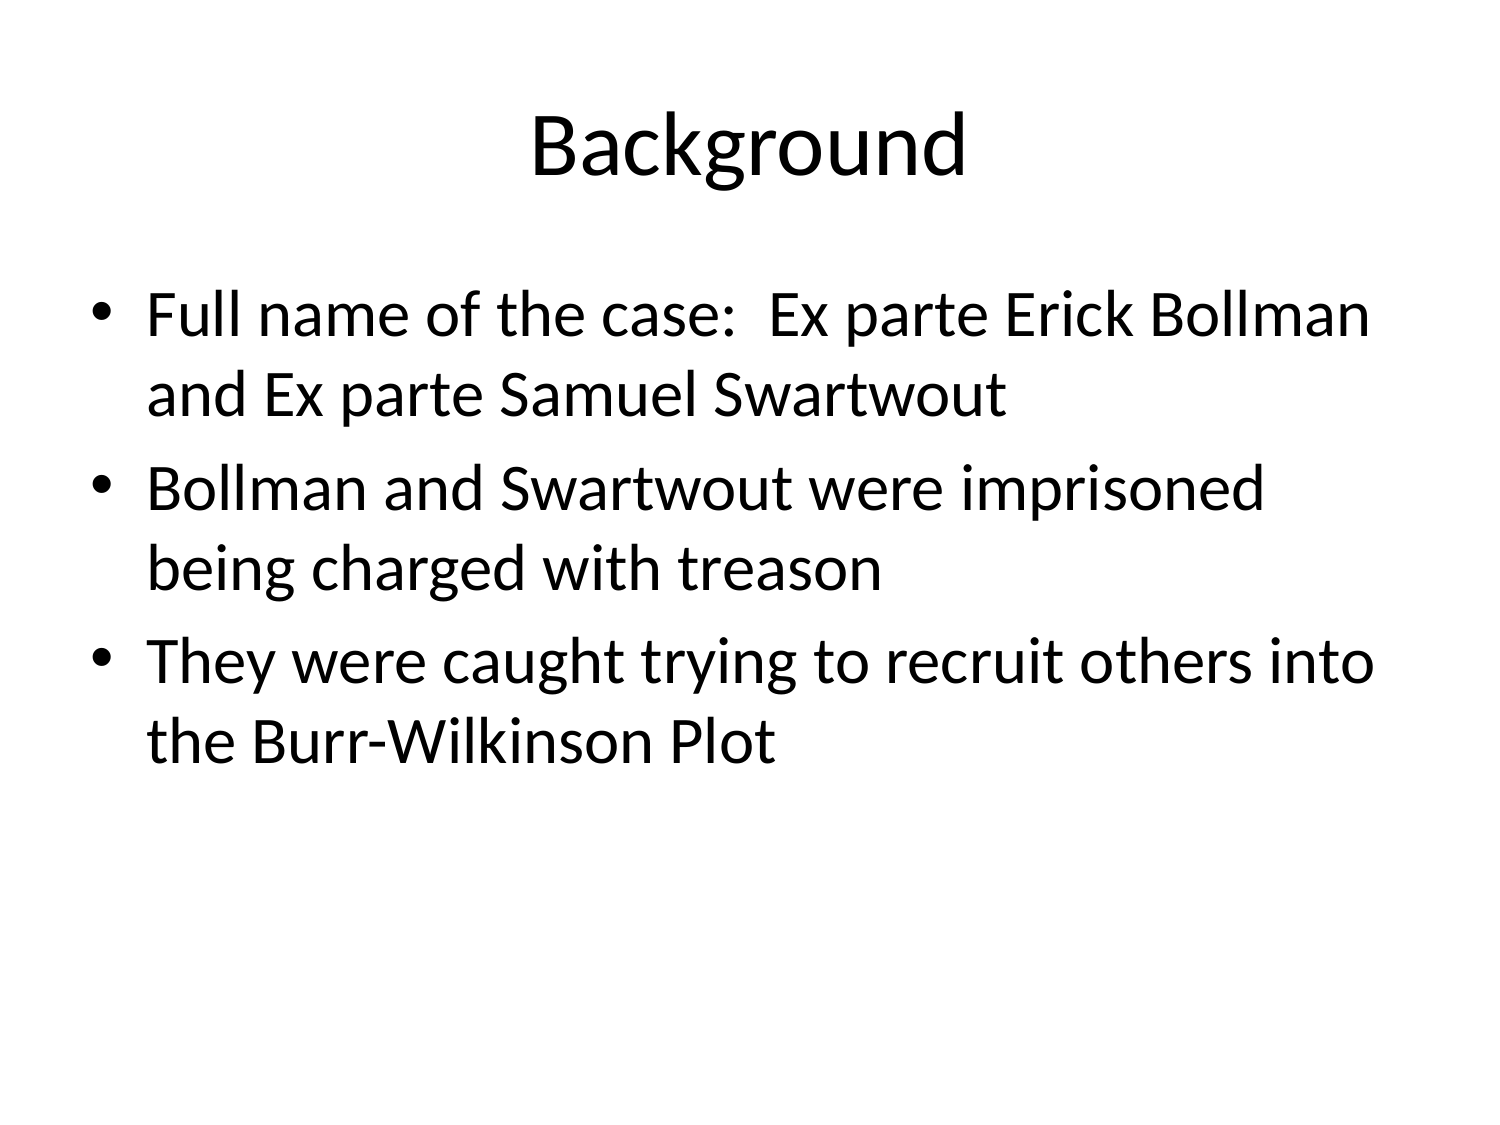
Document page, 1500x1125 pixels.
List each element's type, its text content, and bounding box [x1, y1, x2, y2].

list Full name of the case: Ex parte Erick Bollman and Ex parte Samuel Swartwout Bollman and Swartwout were imprisoned being charged with treason They were caught trying to recruit others into the Burr-Wilkinson Plot [75, 262, 1425, 1005]
title Background [75, 45, 1425, 233]
